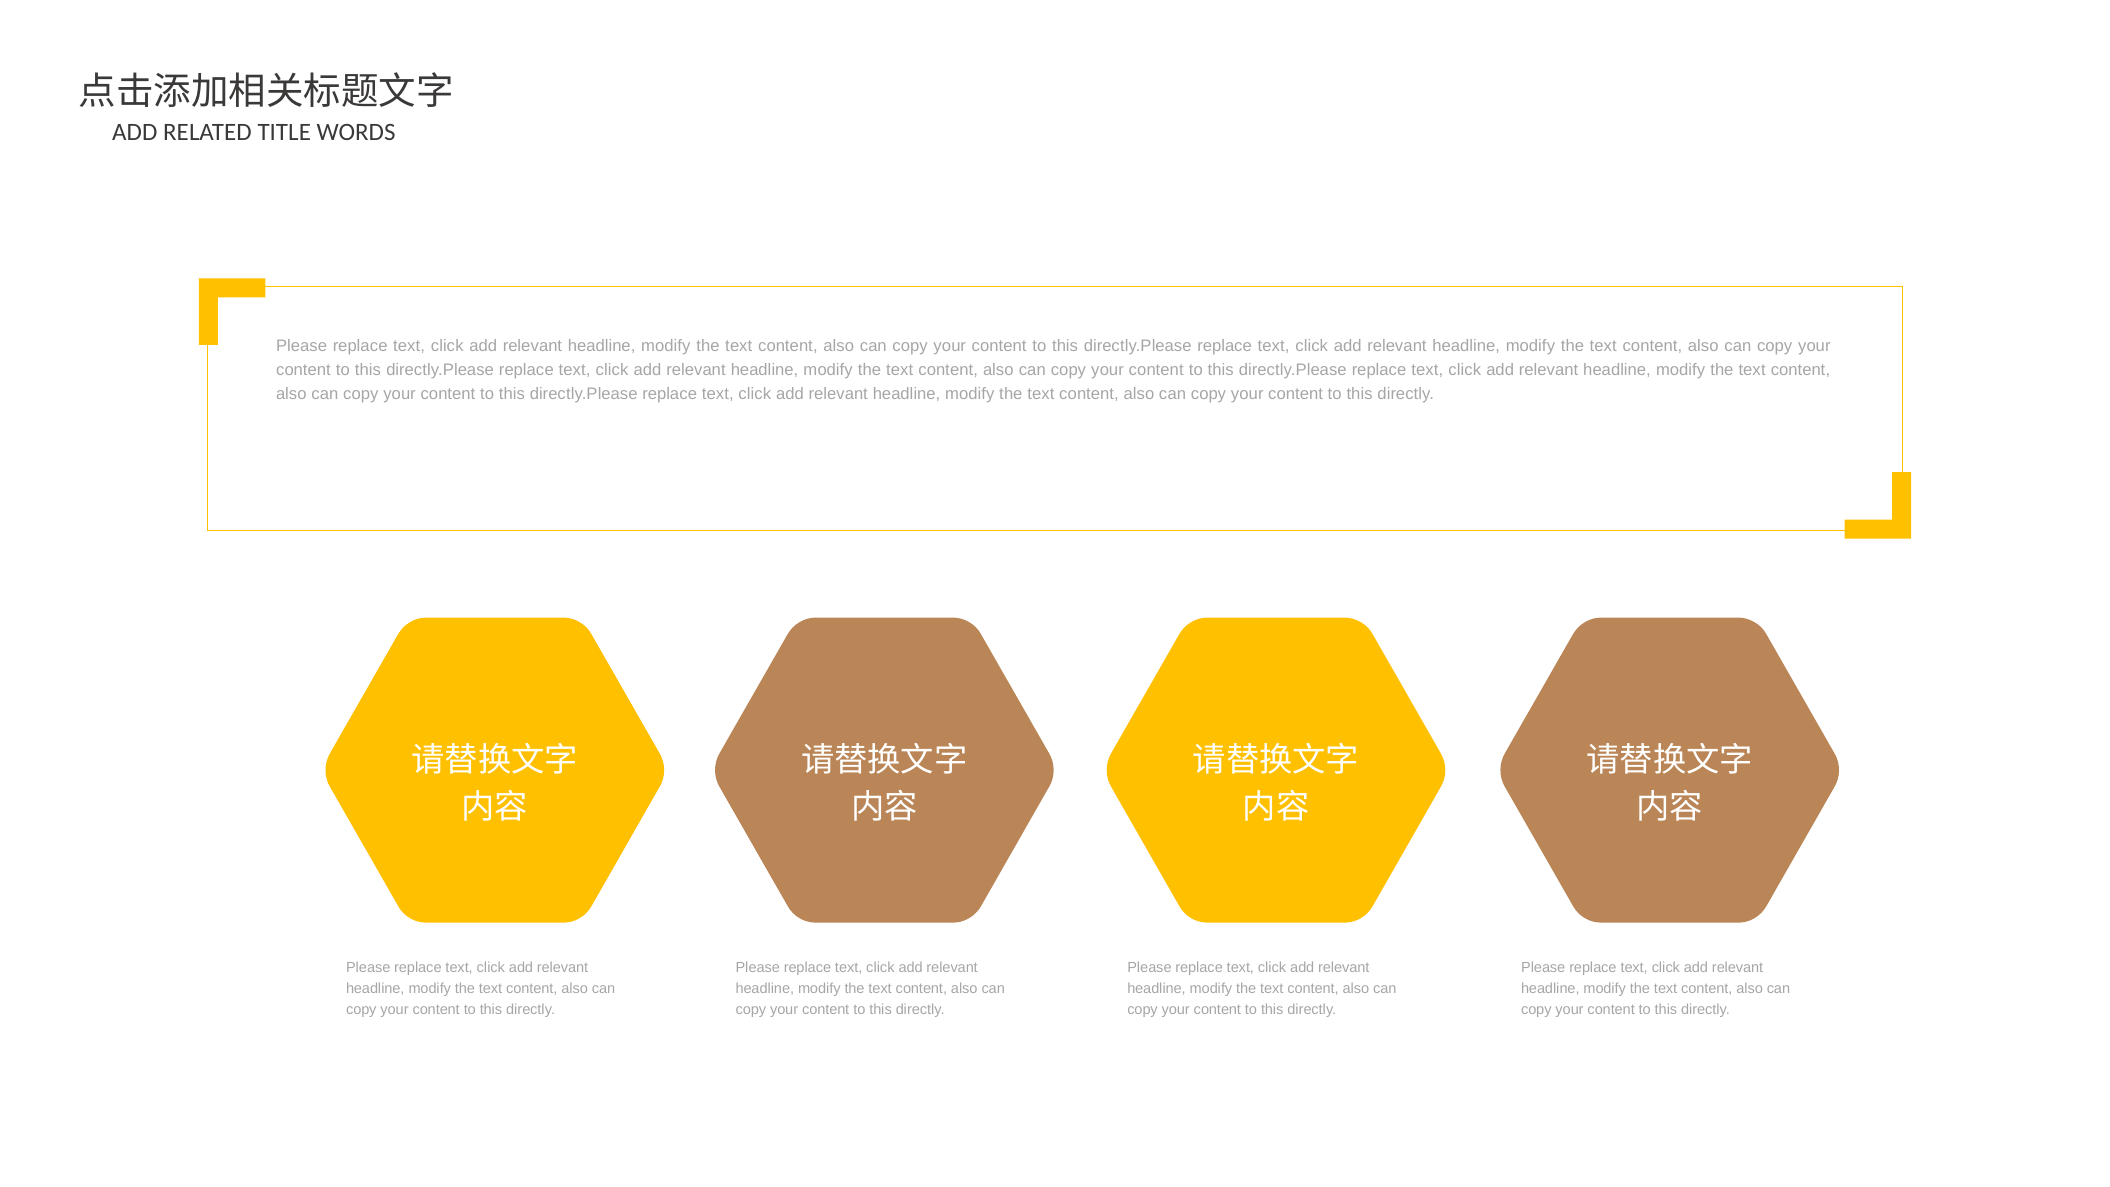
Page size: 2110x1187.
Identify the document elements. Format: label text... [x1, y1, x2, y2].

text_box [715, 617, 1054, 923]
text_box ADD RELATED TITLE WORDS [96, 107, 413, 154]
text_box 请替换文字内容 [1181, 729, 1371, 826]
text_box Please replace text, click add relevant headline, modify the text content, also can copy your content to this directly. [1112, 947, 1440, 1025]
text_box [325, 617, 665, 923]
text_box Please replace text, click add relevant headline, modify the text content, also can copy your content to this directly. [1506, 947, 1834, 1025]
text_box Please replace text, click add relevant headline, modify the text content, also can copy your content to this directly.Please replace text, click add relevant headline, modify the text content, also can copy your content to this directly.Please replace text, click add relevant headline, modify the text content, also can copy your content to this directly.Please replace text, click add relevant headline, modify the text content, also can copy your content to this directly.Please replace text, click add relevant headline, modify the text content, also can copy your content to this directly. [276, 330, 1834, 403]
text_box 请替换文字内容 [789, 729, 979, 826]
text_box 请替换文字内容 [400, 729, 590, 826]
text_box [1844, 471, 1912, 540]
text_box 请替换文字内容 [1575, 729, 1765, 826]
text_box 点击添加相关标题文字 [62, 59, 470, 121]
text_box [1106, 617, 1446, 923]
text_box Please replace text, click add relevant headline, modify the text content, also can copy your content to this directly. [720, 947, 1048, 1025]
text_box [198, 277, 266, 346]
text_box Please replace text, click add relevant headline, modify the text content, also can copy your content to this directly. [331, 947, 659, 1025]
text_box [206, 285, 1903, 532]
text_box [1500, 617, 1840, 923]
